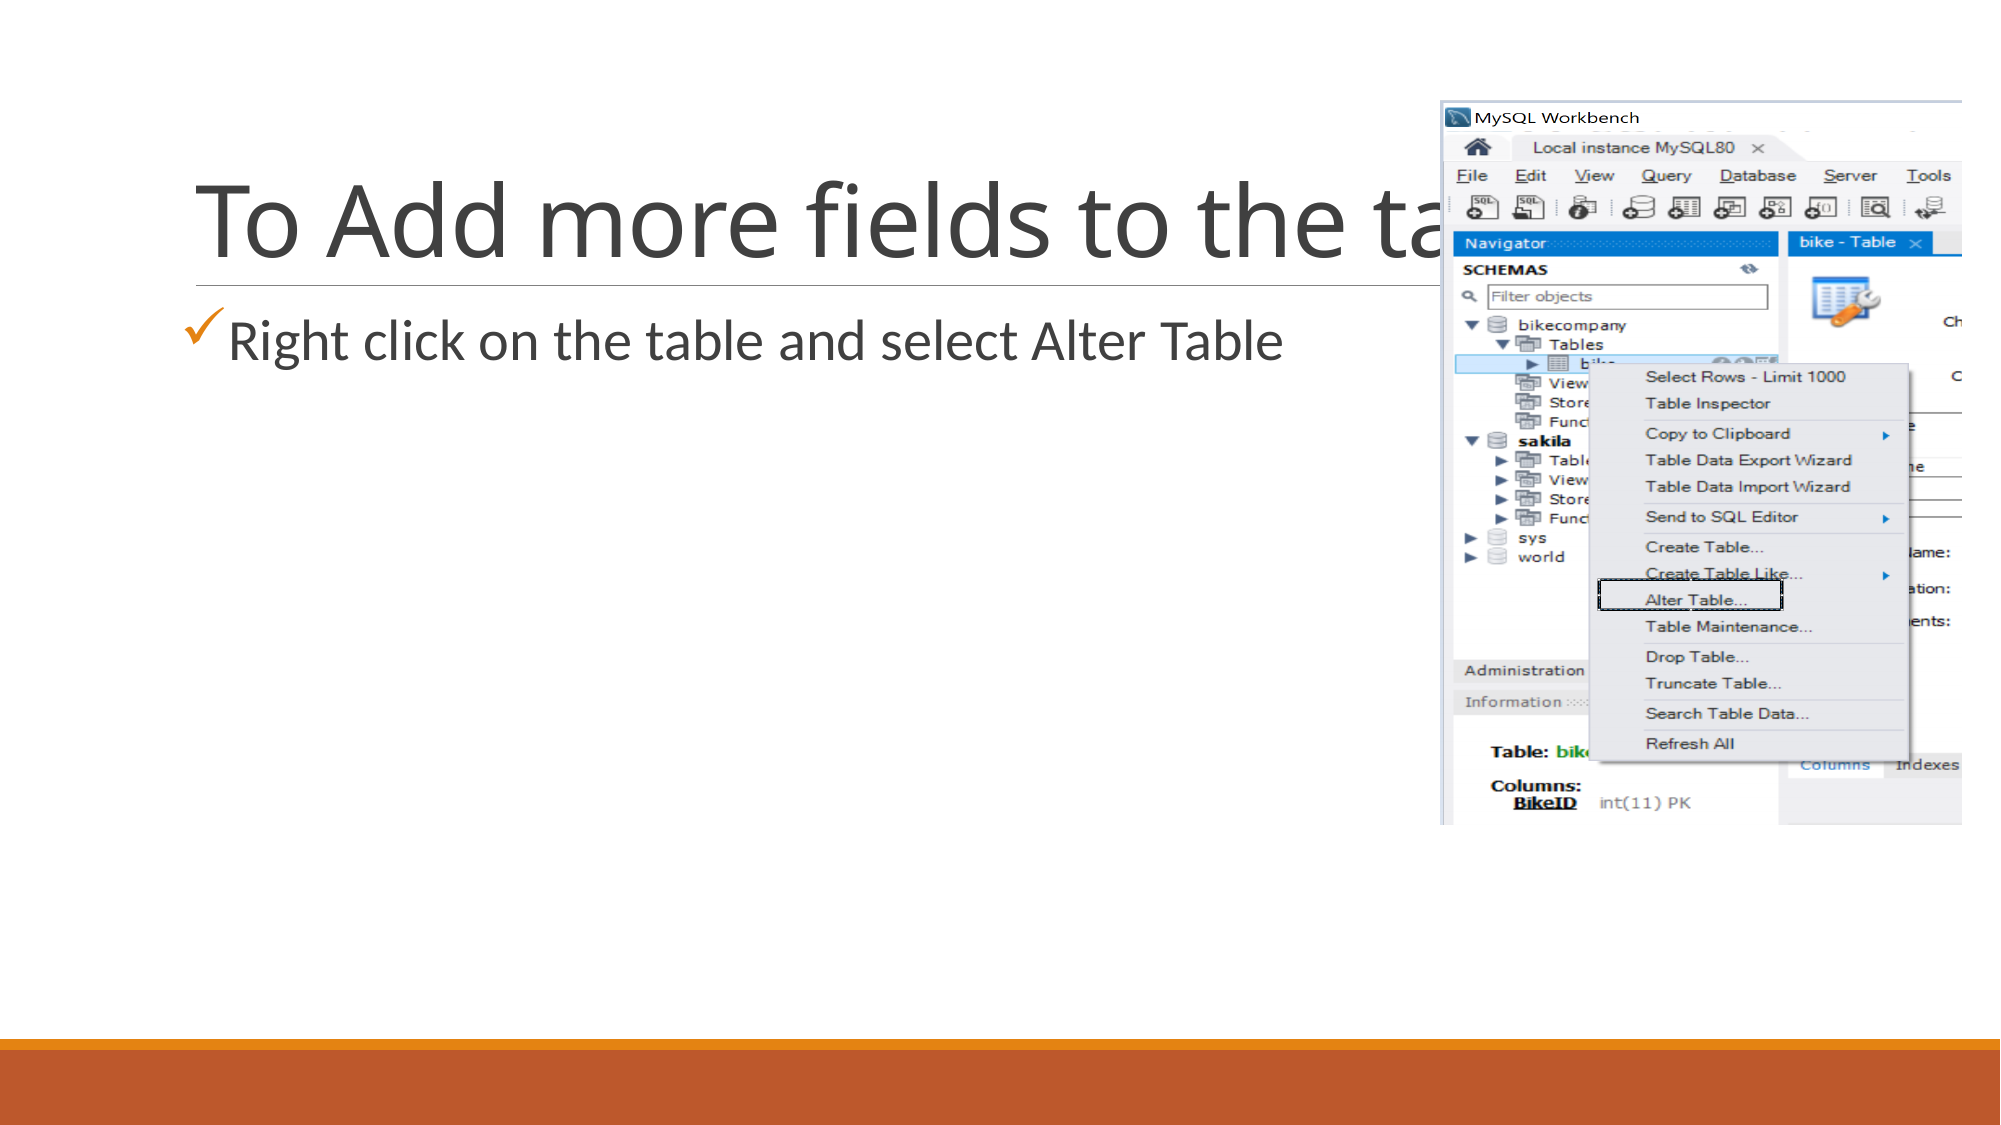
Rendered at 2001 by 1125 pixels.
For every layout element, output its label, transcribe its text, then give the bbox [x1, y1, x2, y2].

title To Add more fields to the table [180, 47, 1830, 285]
picture [1439, 100, 1962, 826]
list Right click on the table and select Alter Table [180, 302, 1830, 963]
